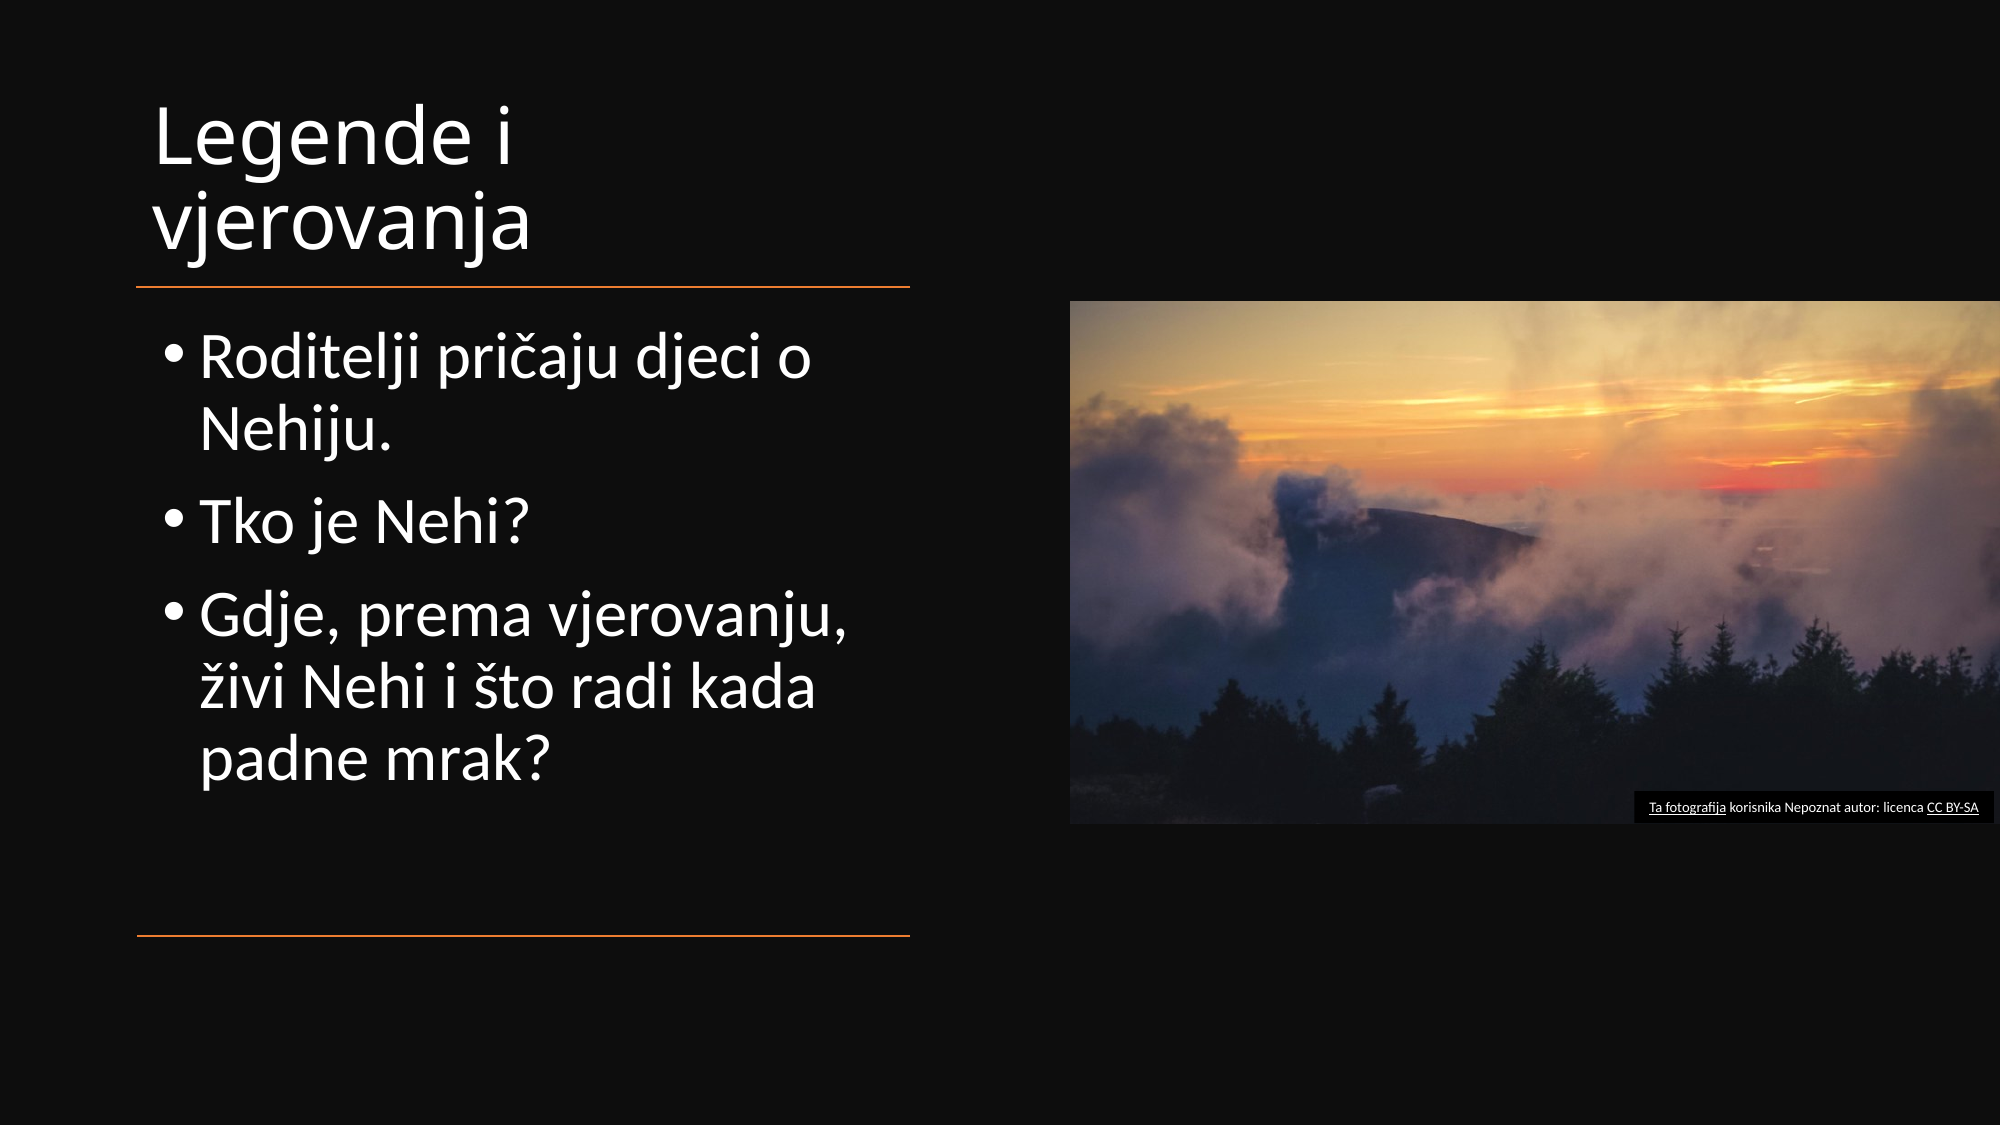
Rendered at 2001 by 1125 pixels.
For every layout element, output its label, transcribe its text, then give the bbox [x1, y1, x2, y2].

title Legende i vjerovanja [137, 73, 910, 275]
text_box [0, 0, 2000, 1125]
picture [1070, 300, 2000, 824]
list Roditelji pričaju djeci o Nehiju. Tko je Nehi? Gdje, prema vjerovanju, živi Nehi i što radi kada padne mrak? [147, 313, 900, 912]
